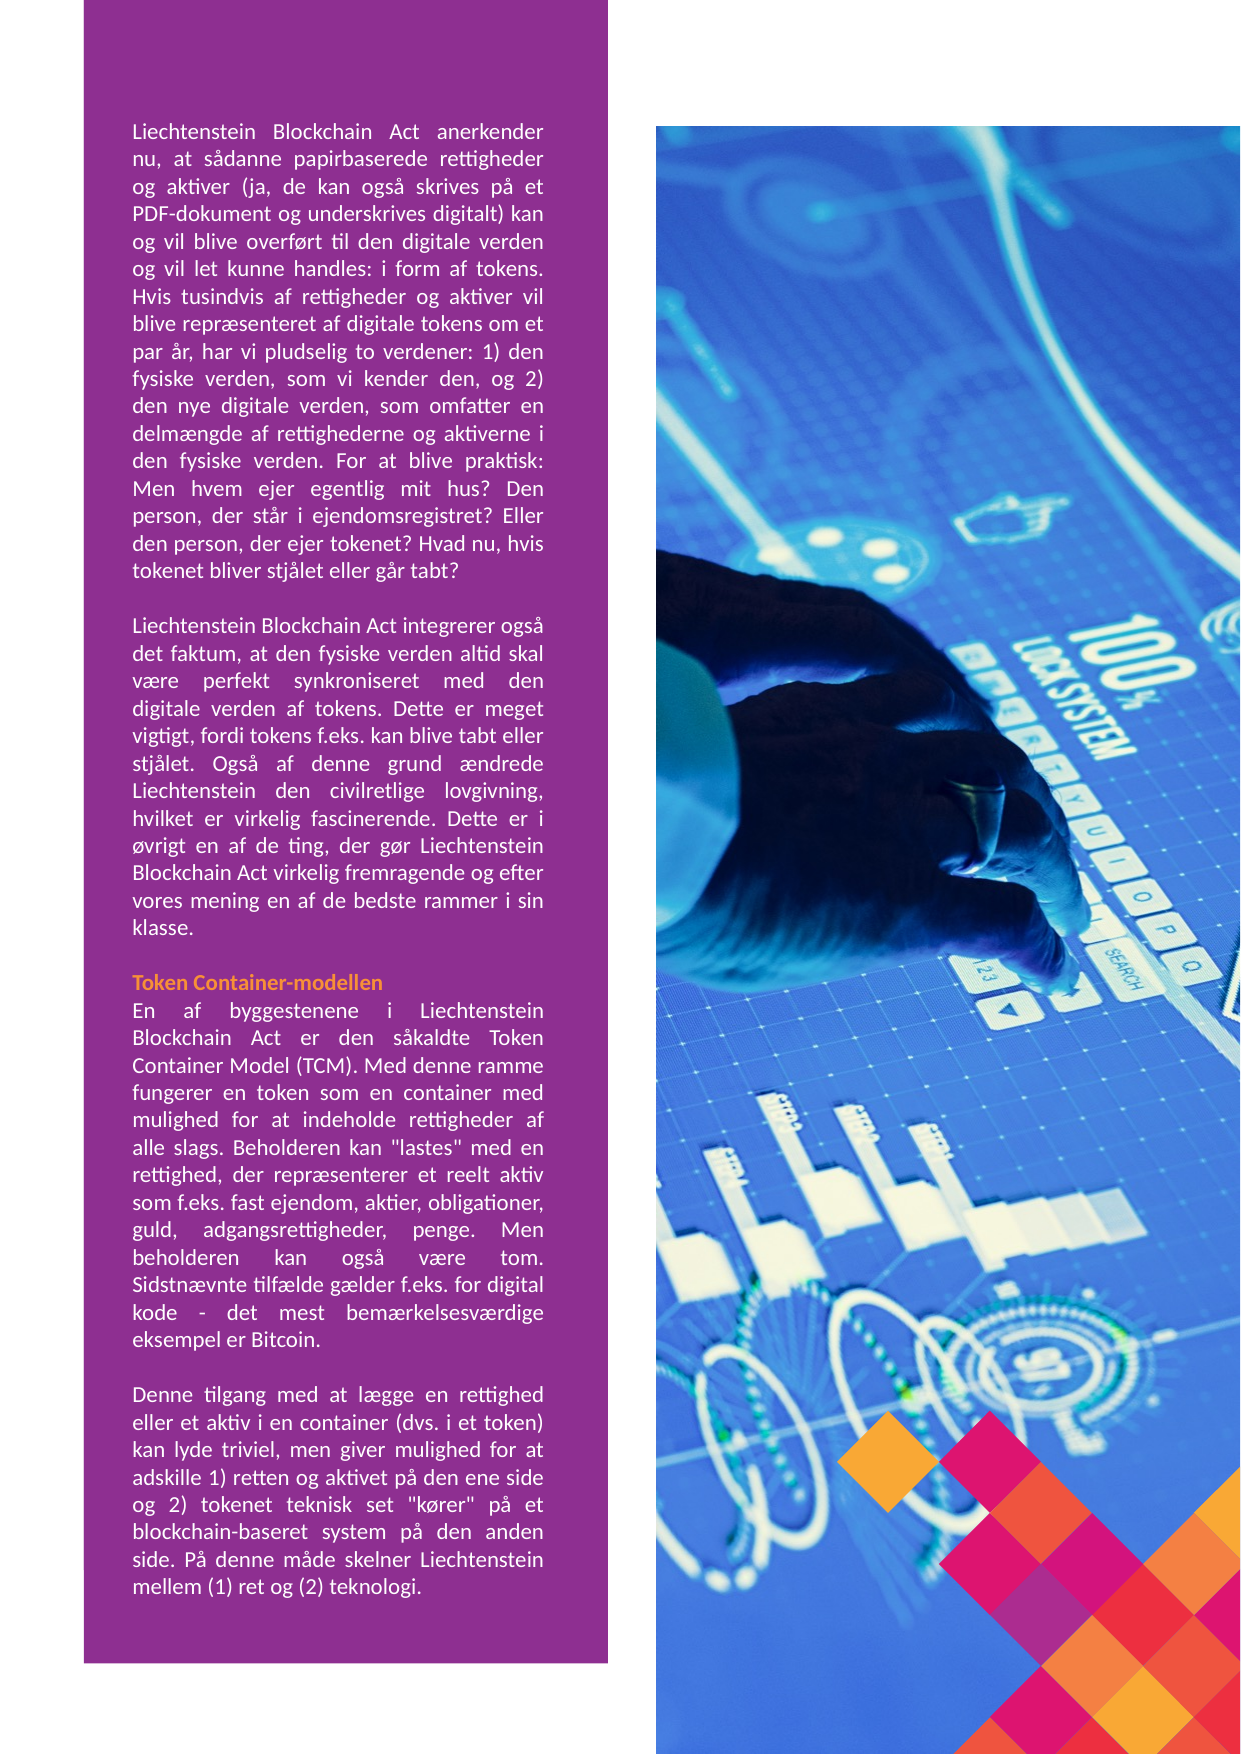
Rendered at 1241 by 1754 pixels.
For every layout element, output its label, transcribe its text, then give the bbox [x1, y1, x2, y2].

text_box [83, 0, 608, 1664]
list Liechtenstein Blockchain Act anerkender nu, at sådanne papirbaserede rettigheder og aktiver (ja, de kan også skrives på et PDF-dokument og underskrives digitalt) kan og vil blive overført til den digitale verden og vil let kunne handles: i form af tokens. Hvis tusindvis af rettigheder og aktiver vil blive repræsenteret af digitale tokens om et par år, har vi pludselig to verdener: 1) den fysiske verden, som vi kender den, og 2) den nye digitale verden, som omfatter en delmængde af rettighederne og aktiverne i den fysiske verden. For at blive praktisk: Men hvem ejer egentlig mit hus? Den person, der står i ejendomsregistret? Eller den person, der ejer tokenet? Hvad nu, hvis tokenet bliver stjålet eller går tabt? Liechtenstein Blockchain Act integrerer også det faktum, at den fysiske verden altid skal være perfekt synkroniseret med den digitale verden af tokens. Dette er meget vigtigt, fordi tokens f.eks. kan blive tabt eller stjålet. Også af denne grund ændrede Liechtenstein den civilretlige lovgivning, hvilket er virkelig fascinerende. Dette er i øvrigt en af de ting, der gør Liechtenstein Blockchain Act virkelig fremragende og efter vores mening en af de bedste rammer i sin klasse. Token Container-modellen En af byggestenene i Liechtenstein Blockchain Act er den såkaldte Token Container Model (TCM). Med denne ramme fungerer en token som en container med mulighed for at indeholde rettigheder af alle slags. Beholderen kan "lastes" med en rettighed, der repræsenterer et reelt aktiv som f.eks. fast ejendom, aktier, obligationer, guld, adgangsrettigheder, penge. Men beholderen kan også være tom. Sidstnævnte tilfælde gælder f.eks. for digital kode - det mest bemærkelsesværdige eksempel er Bitcoin. Denne tilgang med at lægge en rettighed eller et aktiv i en container (dvs. i et token) kan lyde triviel, men giver mulighed for at adskille 1) retten og aktivet på den ene side og 2) tokenet teknisk set "kører" på et blockchain-baseret system på den anden side. På denne måde skelner Liechtenstein mellem (1) ret og (2) teknologi. [117, 109, 560, 1737]
picture [656, 126, 1241, 1754]
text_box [851, 1410, 1241, 1754]
